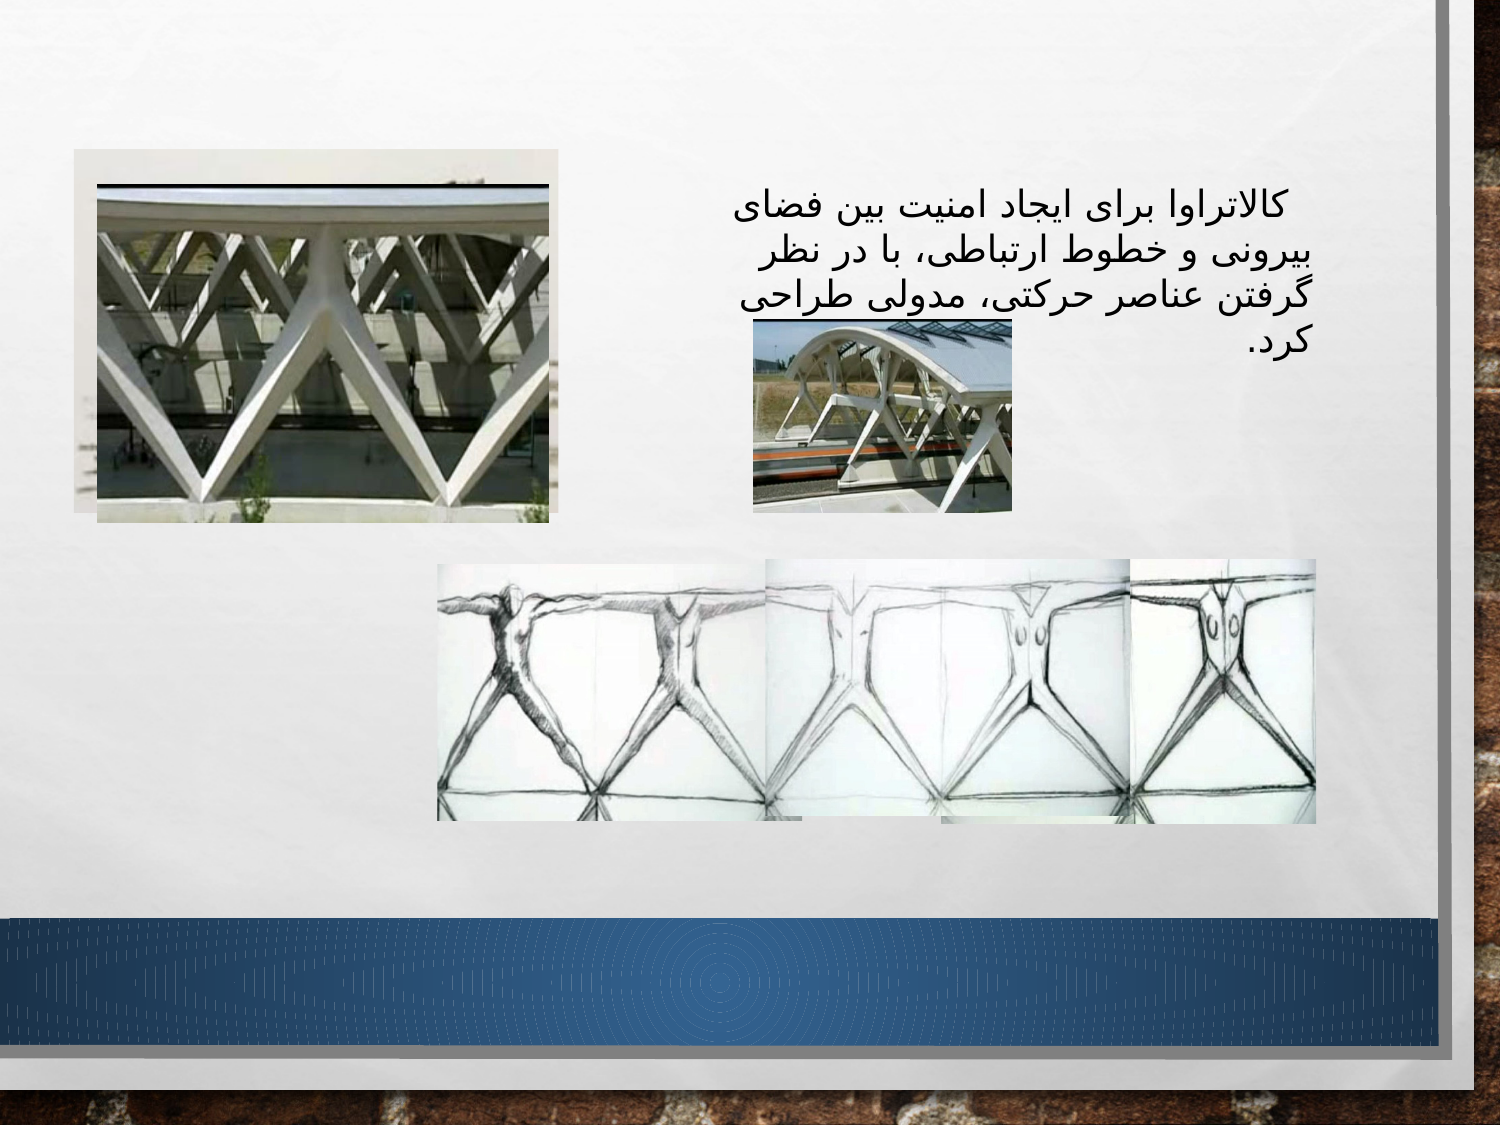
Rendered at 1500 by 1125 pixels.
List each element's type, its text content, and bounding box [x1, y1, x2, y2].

picture [436, 559, 1317, 824]
picture [73, 149, 559, 524]
picture [0, 0, 1500, 1125]
text_box کالاتراوا برای ایجاد امنیت بین فضای بیرونی و خطوط ارتباطی، با در نظر گرفتن عناصر حرکتی، مدولی طراحی کرد. [683, 172, 1328, 368]
picture [753, 319, 1012, 513]
